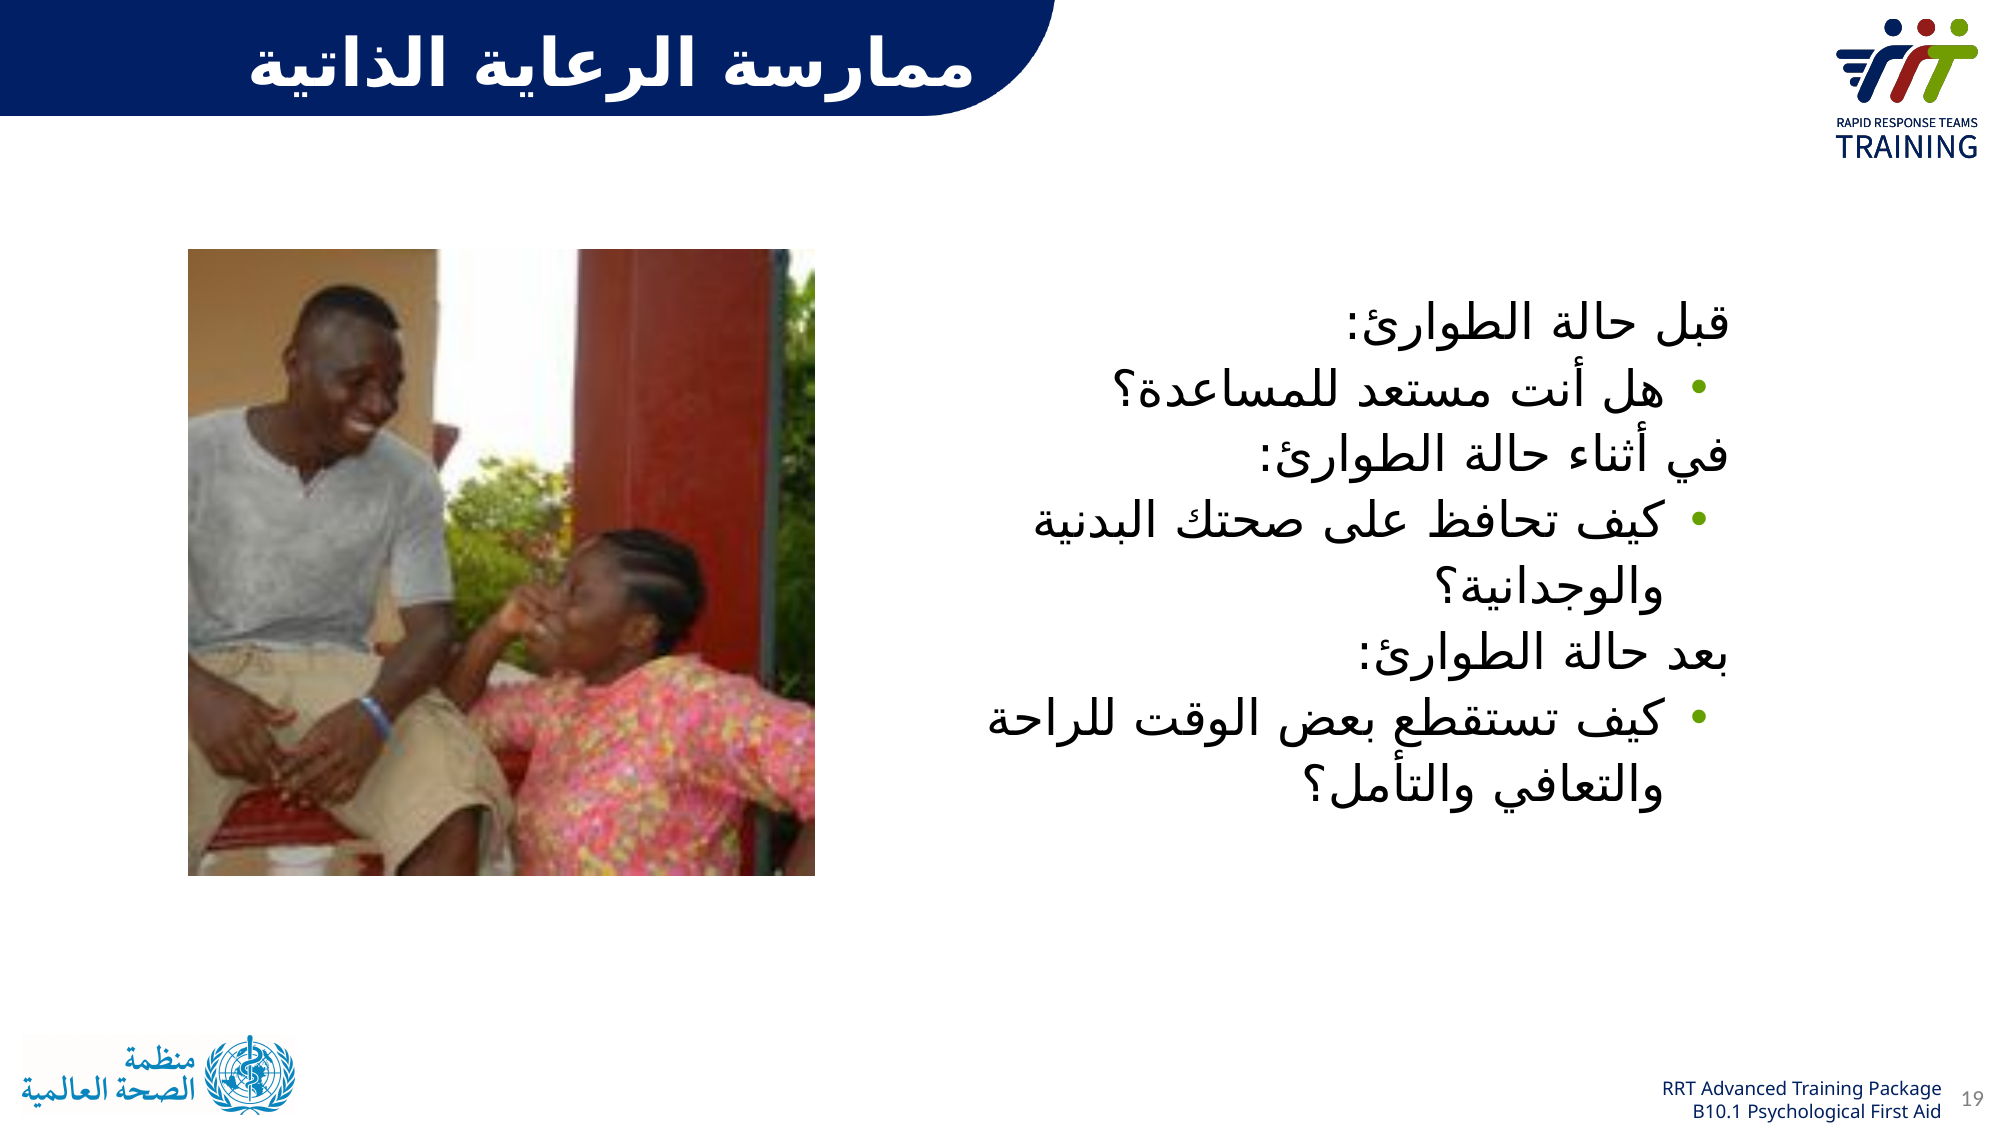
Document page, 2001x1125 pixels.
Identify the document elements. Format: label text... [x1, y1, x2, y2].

picture [187, 249, 815, 876]
picture [252, 1050, 258, 1059]
picture [0, 0, 1056, 116]
list قبل حالة الطوارئ: هل أنت مستعد للمساعدة؟ في أثناء حالة الطوارئ: كيف تحافظ على صحتك البدنية والوجدانية؟ بعد حالة الطوارئ: كيف تستقطع بعض الوقت للراحة والتعافي والتأمل؟ [845, 276, 1740, 849]
picture [22, 1035, 295, 1115]
picture [1835, 19, 1978, 167]
text_box ممارسة الرعاية الذاتية [22, 15, 985, 115]
